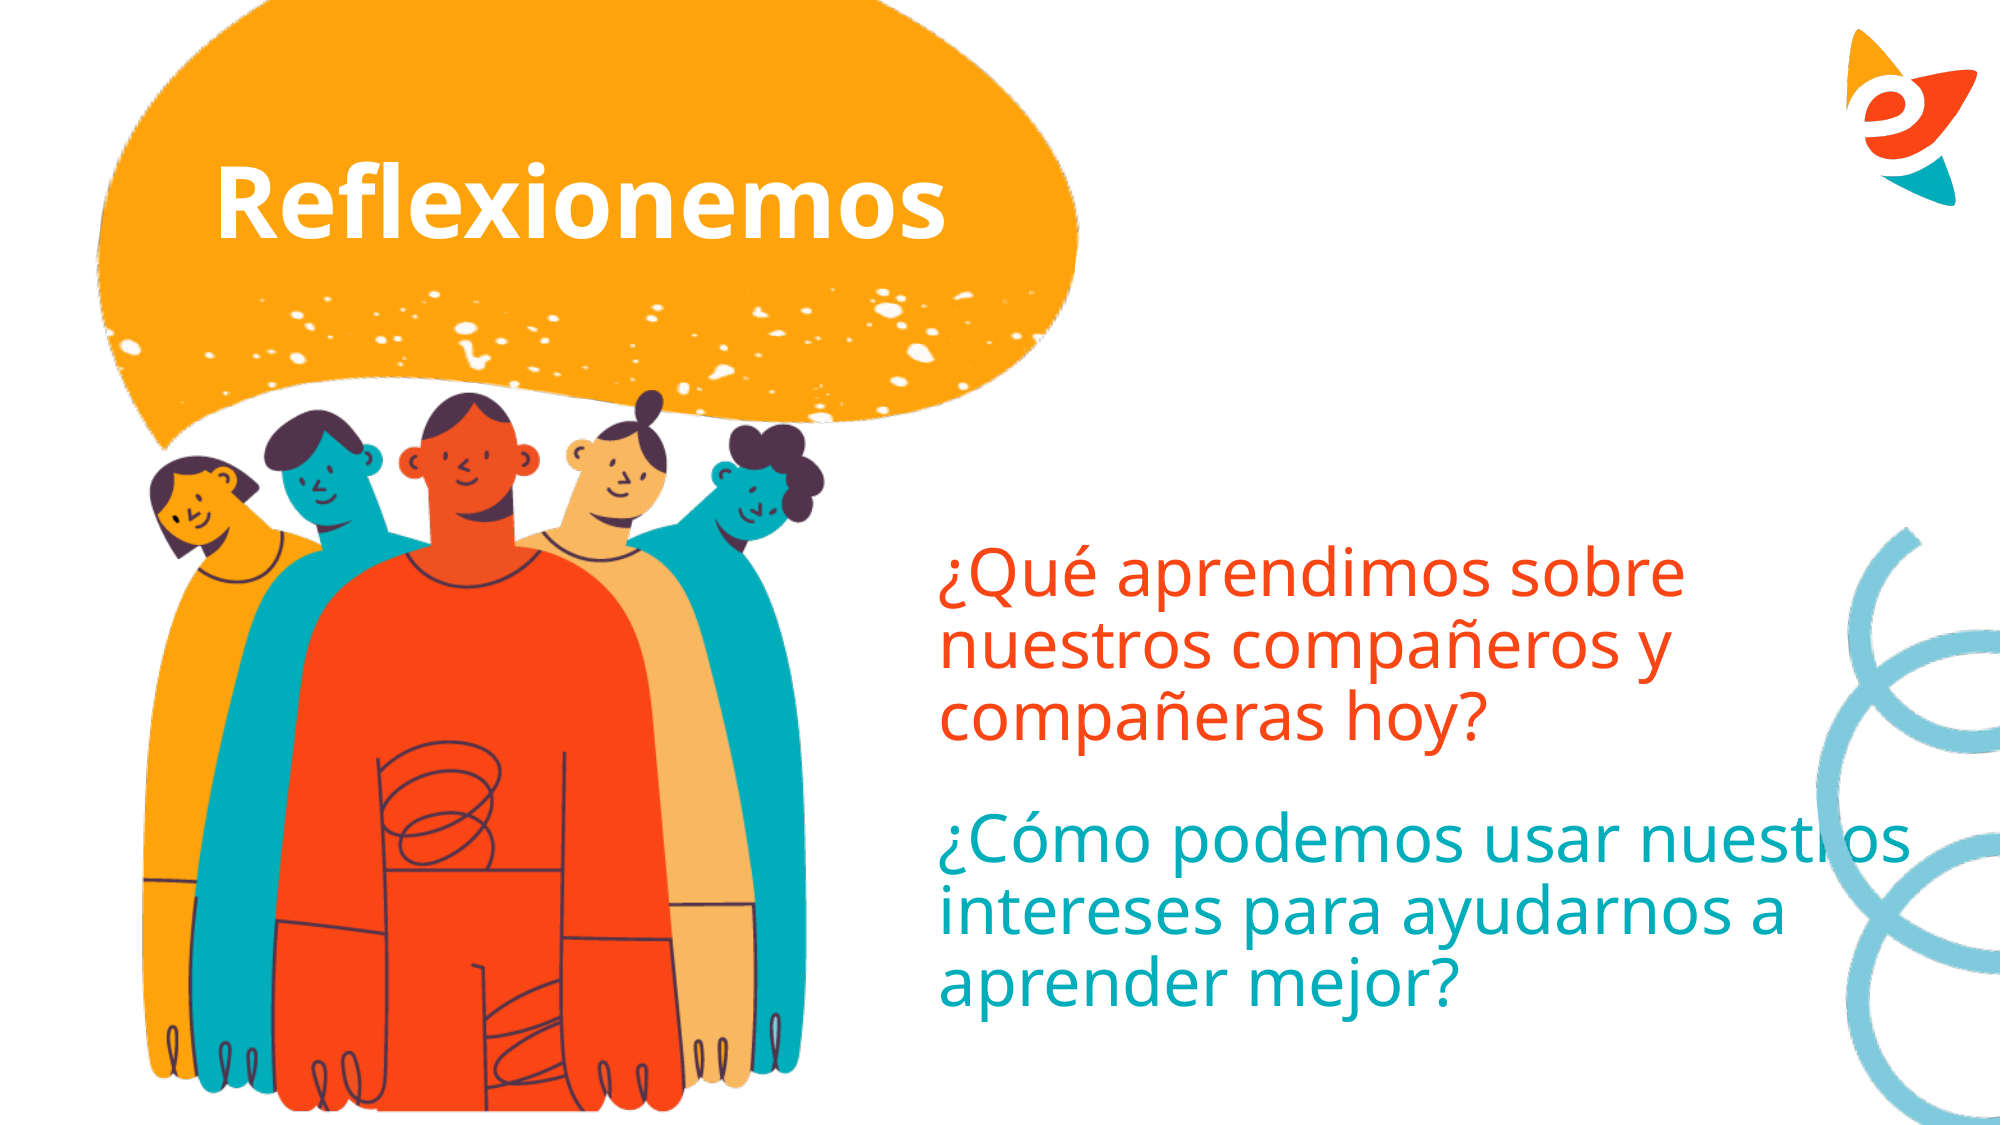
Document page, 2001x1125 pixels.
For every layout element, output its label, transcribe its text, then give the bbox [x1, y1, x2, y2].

picture [1837, 26, 1986, 207]
text_box Reflexionemos [131, 131, 280, 267]
text_box Reflexionemos [880, 131, 1030, 267]
title ¿Qué aprendimos sobre nuestros compañeros y compañeras hoy? [923, 480, 1973, 746]
text_box ¿Cómo podemos usar nuestros intereses para ayudarnos a aprender mejor? [923, 746, 1836, 1029]
picture [48, 0, 1113, 1125]
picture [1637, 506, 2000, 1125]
